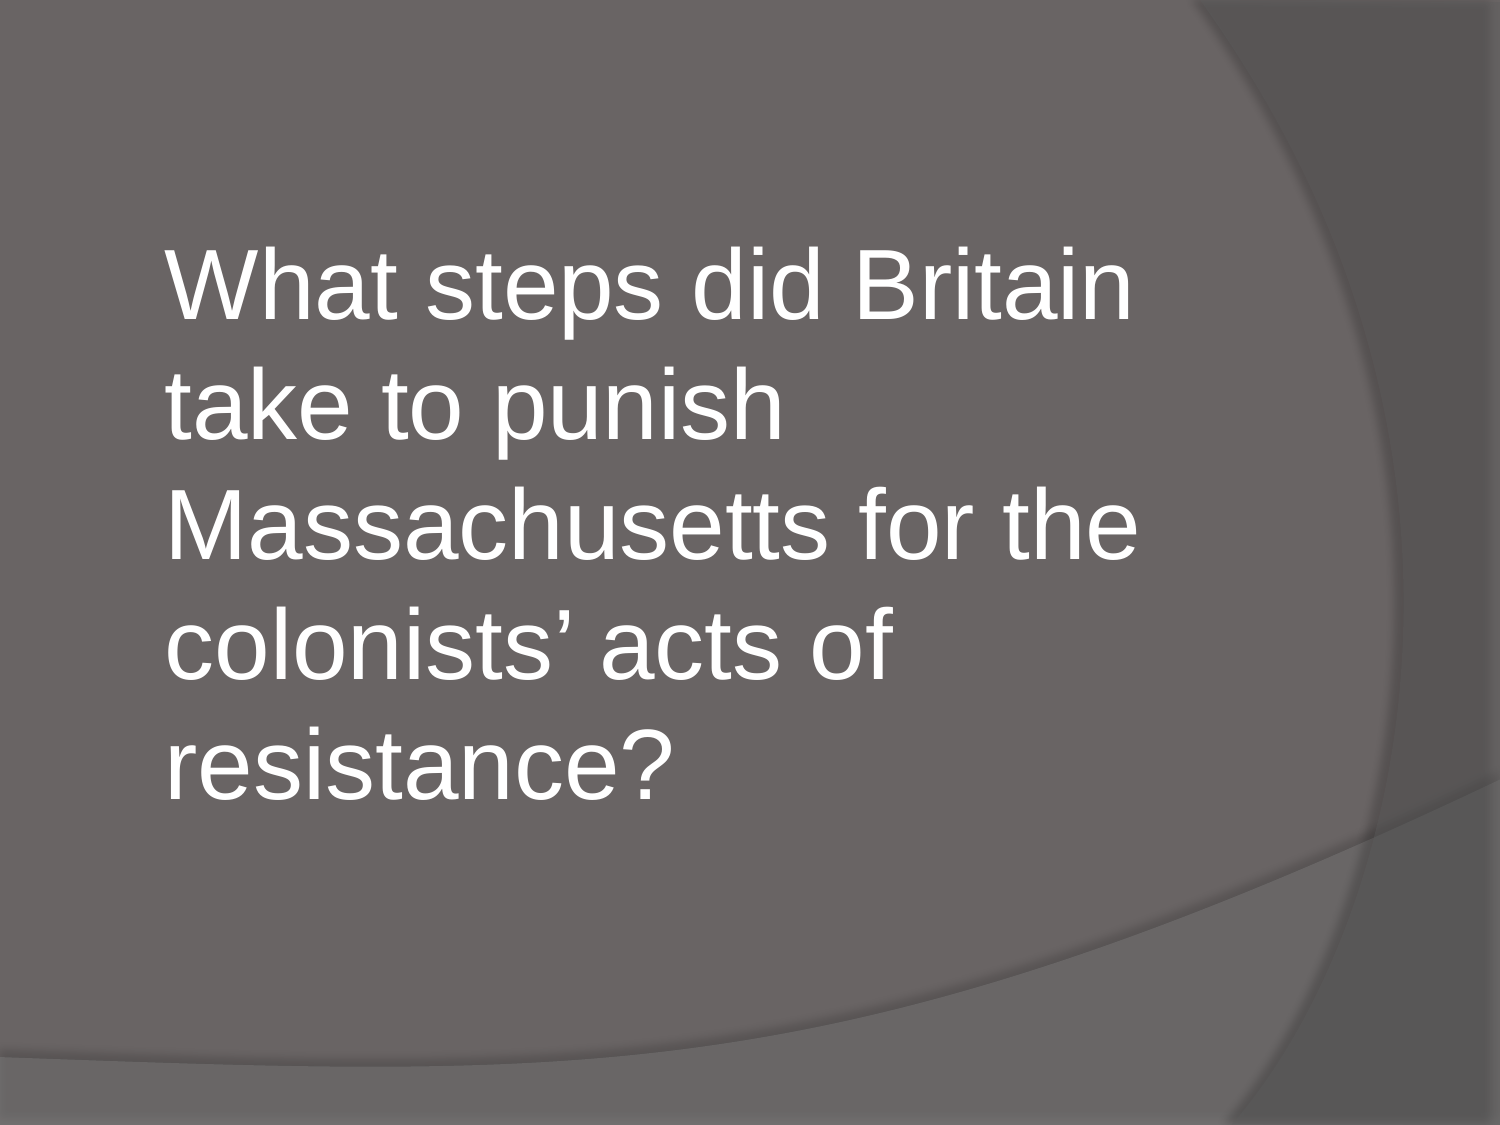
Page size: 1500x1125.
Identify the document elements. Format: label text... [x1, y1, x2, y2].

text_box What steps did Britain take to punish Massachusetts for the colonists’ acts of resistance? [150, 212, 1300, 827]
